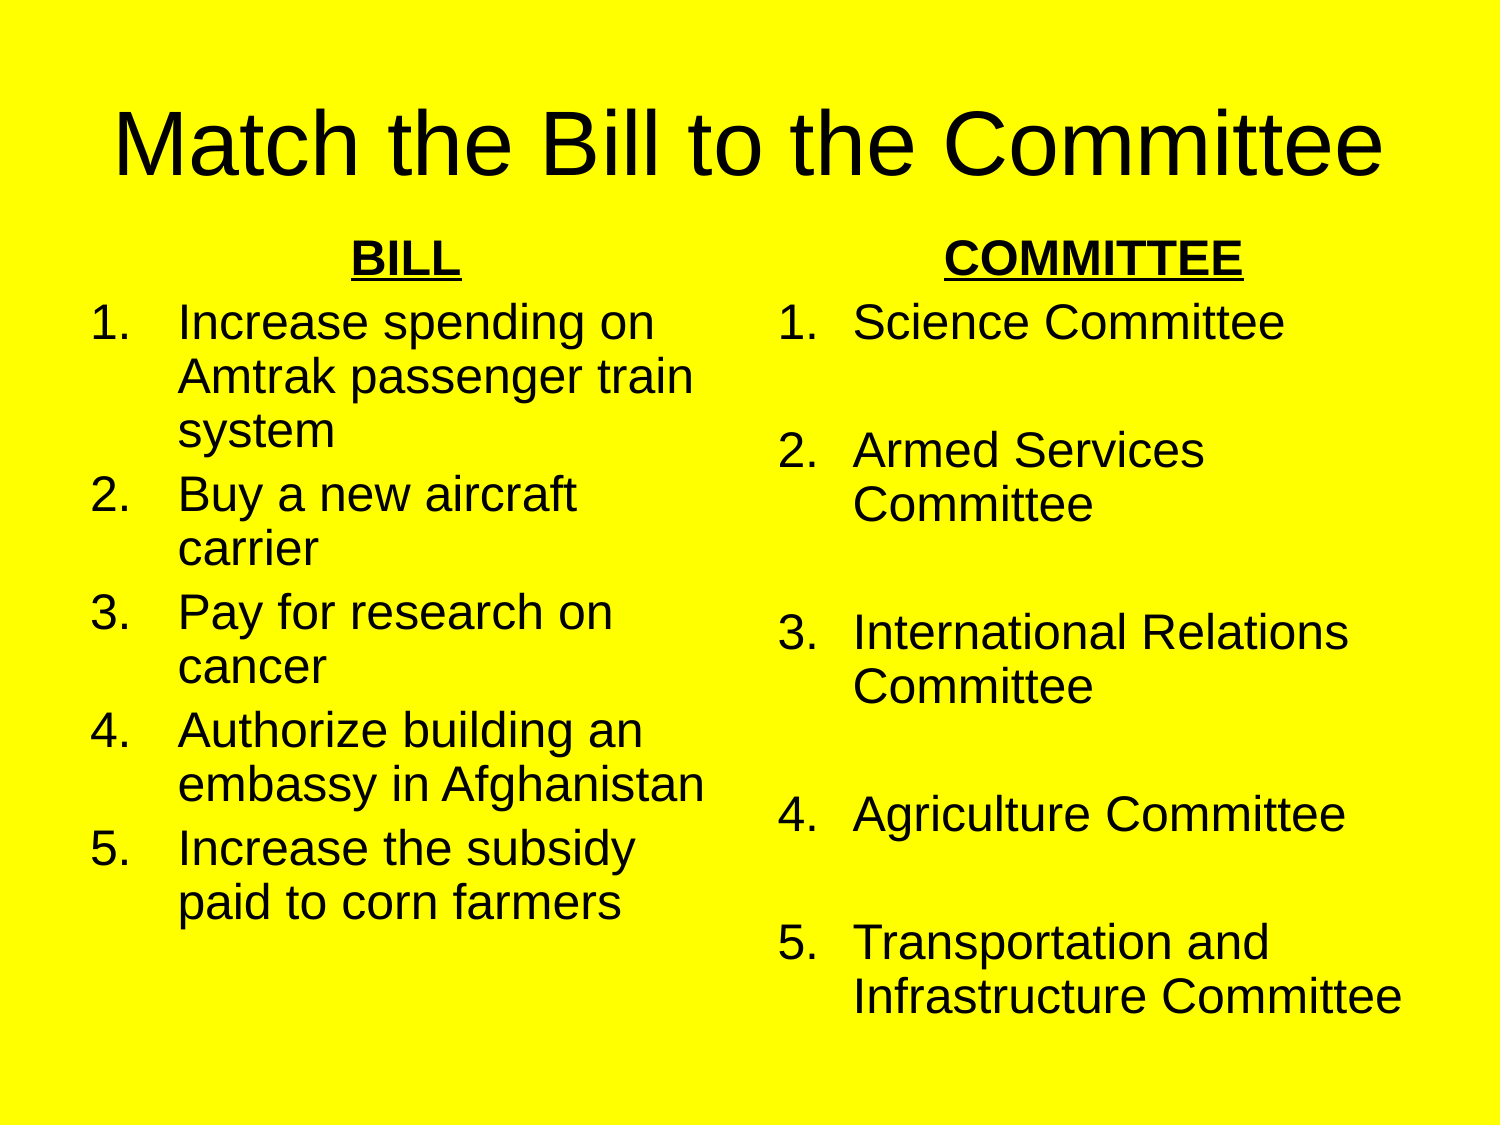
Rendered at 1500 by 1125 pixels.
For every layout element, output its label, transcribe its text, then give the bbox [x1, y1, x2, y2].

title Match the Bill to the Committee [75, 45, 1425, 233]
list COMMITTEE Science Committee Armed Services Committee International Relations Committee Agriculture Committee Transportation and Infrastructure Committee [762, 224, 1425, 1075]
list BILL Increase spending on Amtrak passenger train system Buy a new aircraft carrier Pay for research on cancer Authorize building an embassy in Afghanistan Increase the subsidy paid to corn farmers [75, 224, 738, 1125]
